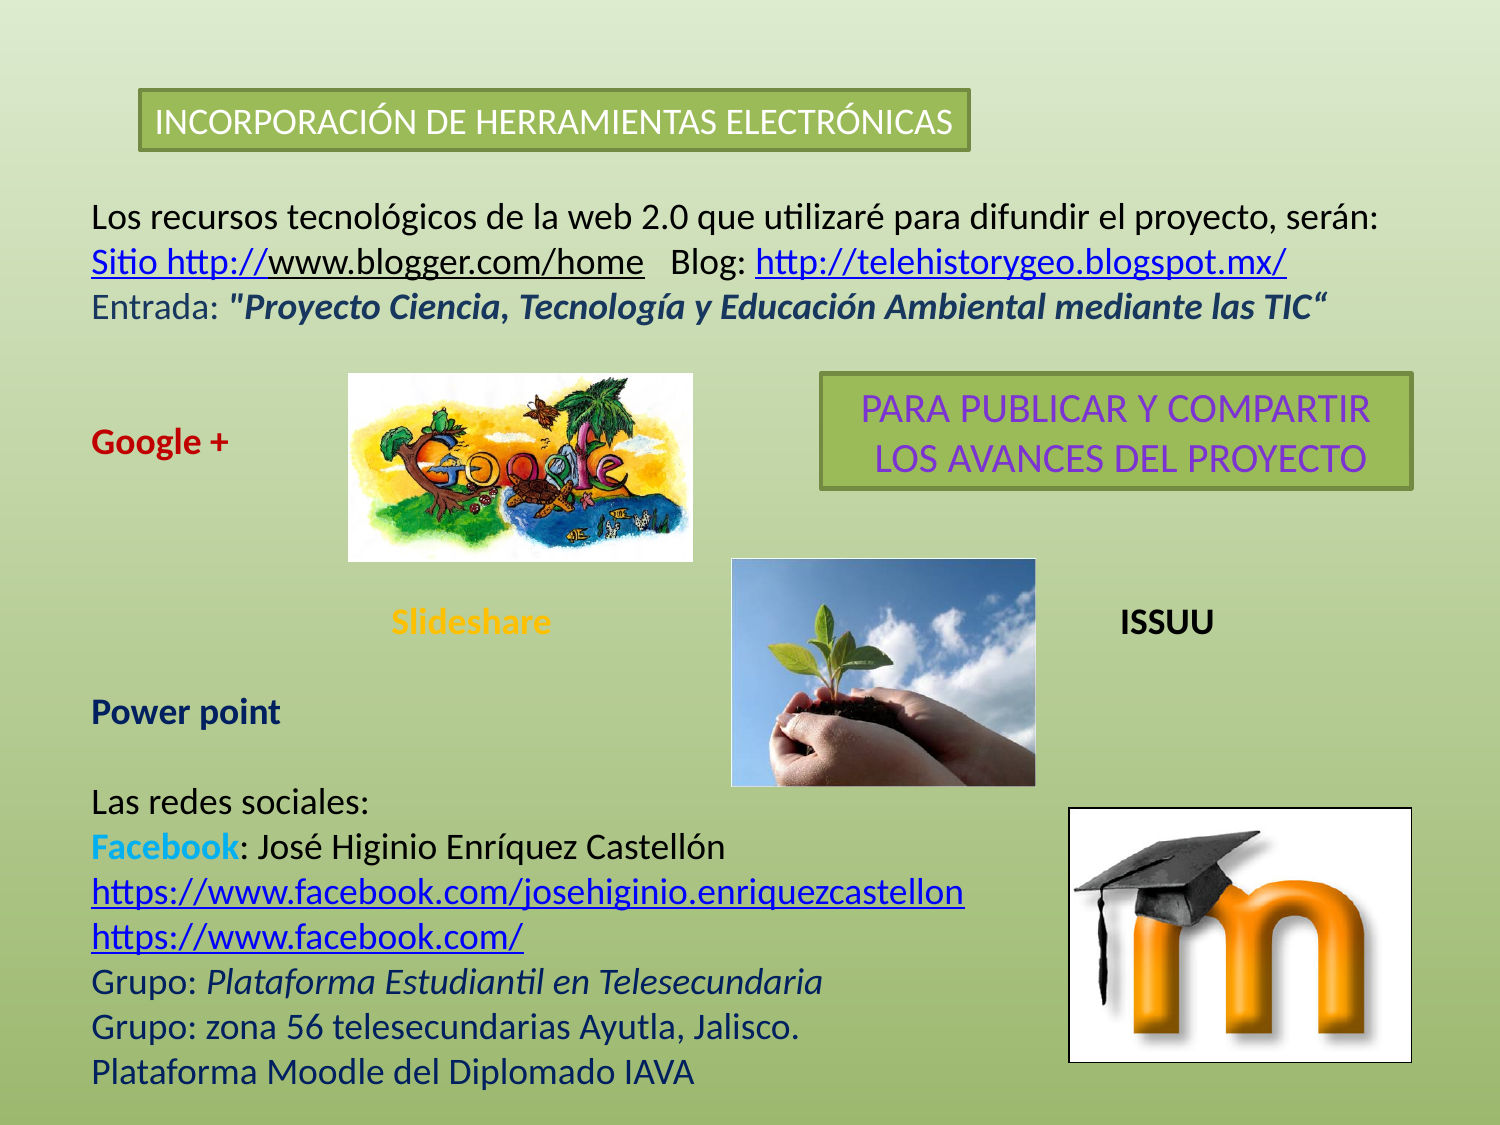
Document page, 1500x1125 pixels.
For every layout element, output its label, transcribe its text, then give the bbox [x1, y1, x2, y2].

text_box INCORPORACIÓN DE HERRAMIENTAS ELECTRÓNICAS [138, 88, 971, 152]
text_box Los recursos tecnológicos de la web 2.0 que utilizaré para difundir el proyecto, serán: Sitio http://www.blogger.com/home Blog: http://telehistorygeo.blogspot.mx/ Entrada: "Proyecto Ciencia, Tecnología y Educación Ambiental mediante las TIC“ Google + Slideshare ISSUU Power point Las redes sociales: Facebook: José Higinio Enríquez Castellón https://www.facebook.com/josehiginio.enriquezcastellon https://www.facebook.com/ Grupo: Plataforma Estudiantil en Telesecundaria Grupo: zona 56 telesecundarias Ayutla, Jalisco. Plataforma Moodle del Diplomado IAVA [76, 184, 1412, 1100]
picture [731, 558, 1037, 788]
text_box PARA PUBLICAR Y COMPARTIR LOS AVANCES DEL PROYECTO [819, 371, 1414, 491]
picture [348, 373, 694, 562]
picture [1068, 807, 1412, 1064]
